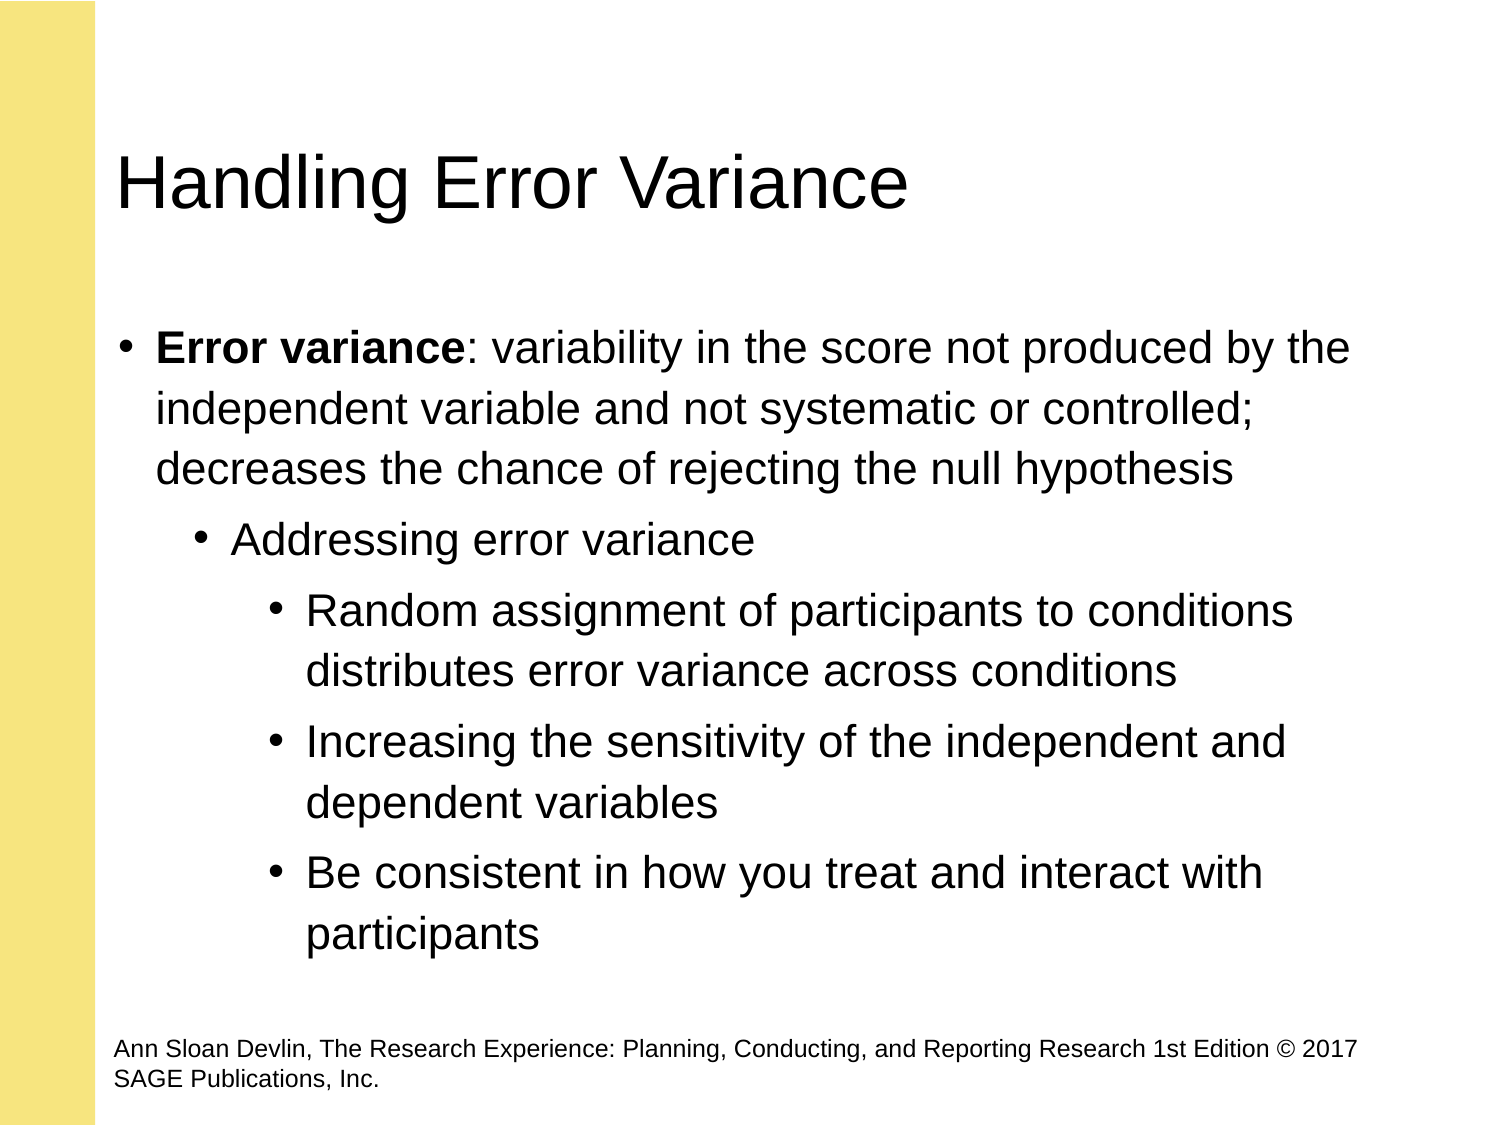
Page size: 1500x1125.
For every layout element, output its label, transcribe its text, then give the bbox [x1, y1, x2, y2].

picture [0, 1, 96, 1125]
list Error variance: variability in the score not produced by the independent variable and not systematic or controlled; decreases the chance of rejecting the null hypothesis Addressing error variance Random assignment of participants to conditions distributes error variance across conditions Increasing the sensitivity of the independent and dependent variables Be consistent in how you treat and interact with participants [103, 304, 1390, 956]
title Handling Error Variance [100, 126, 930, 244]
